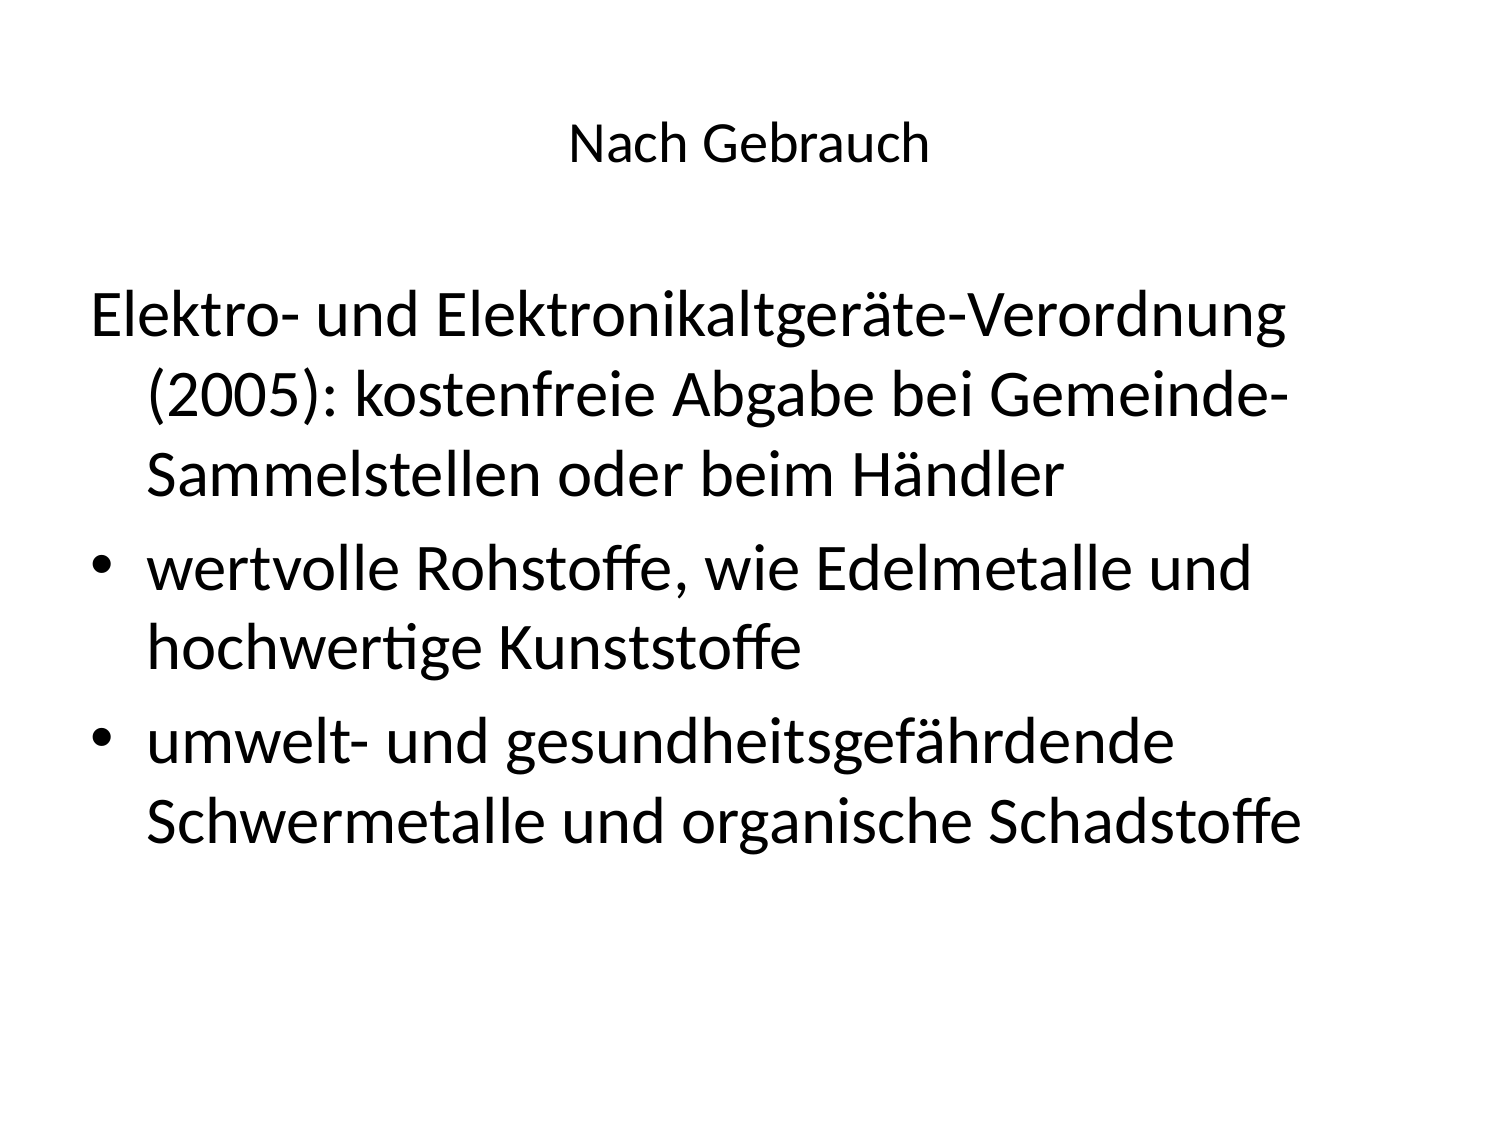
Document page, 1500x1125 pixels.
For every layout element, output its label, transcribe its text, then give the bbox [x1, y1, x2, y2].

list Elektro- und Elektronikaltgeräte-Verordnung (2005): kostenfreie Abgabe bei Gemeinde-Sammelstellen oder beim Händler wertvolle Rohstoffe, wie Edelmetalle und hochwertige Kunststoffe umwelt- und gesundheitsgefährdende Schwermetalle und organische Schadstoffe [75, 262, 1425, 1005]
title Nach Gebrauch [75, 45, 1425, 233]
